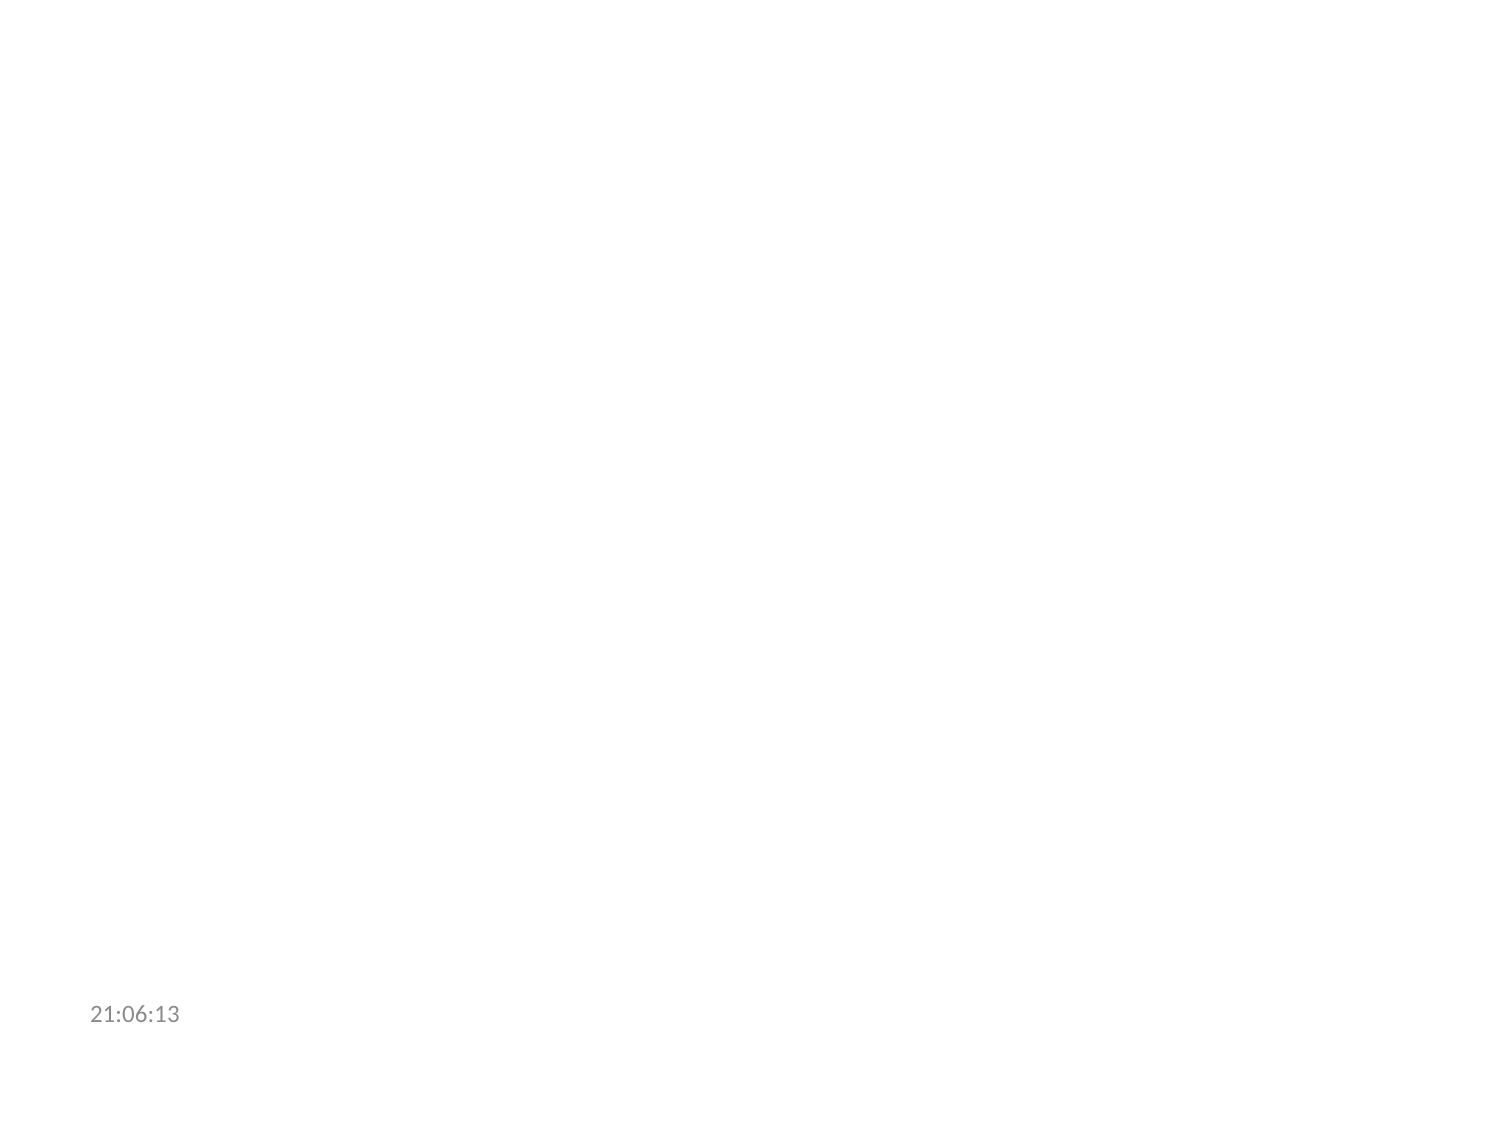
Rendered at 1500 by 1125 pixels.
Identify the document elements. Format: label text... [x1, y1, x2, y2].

text_box 15:35:09 [75, 982, 425, 1043]
